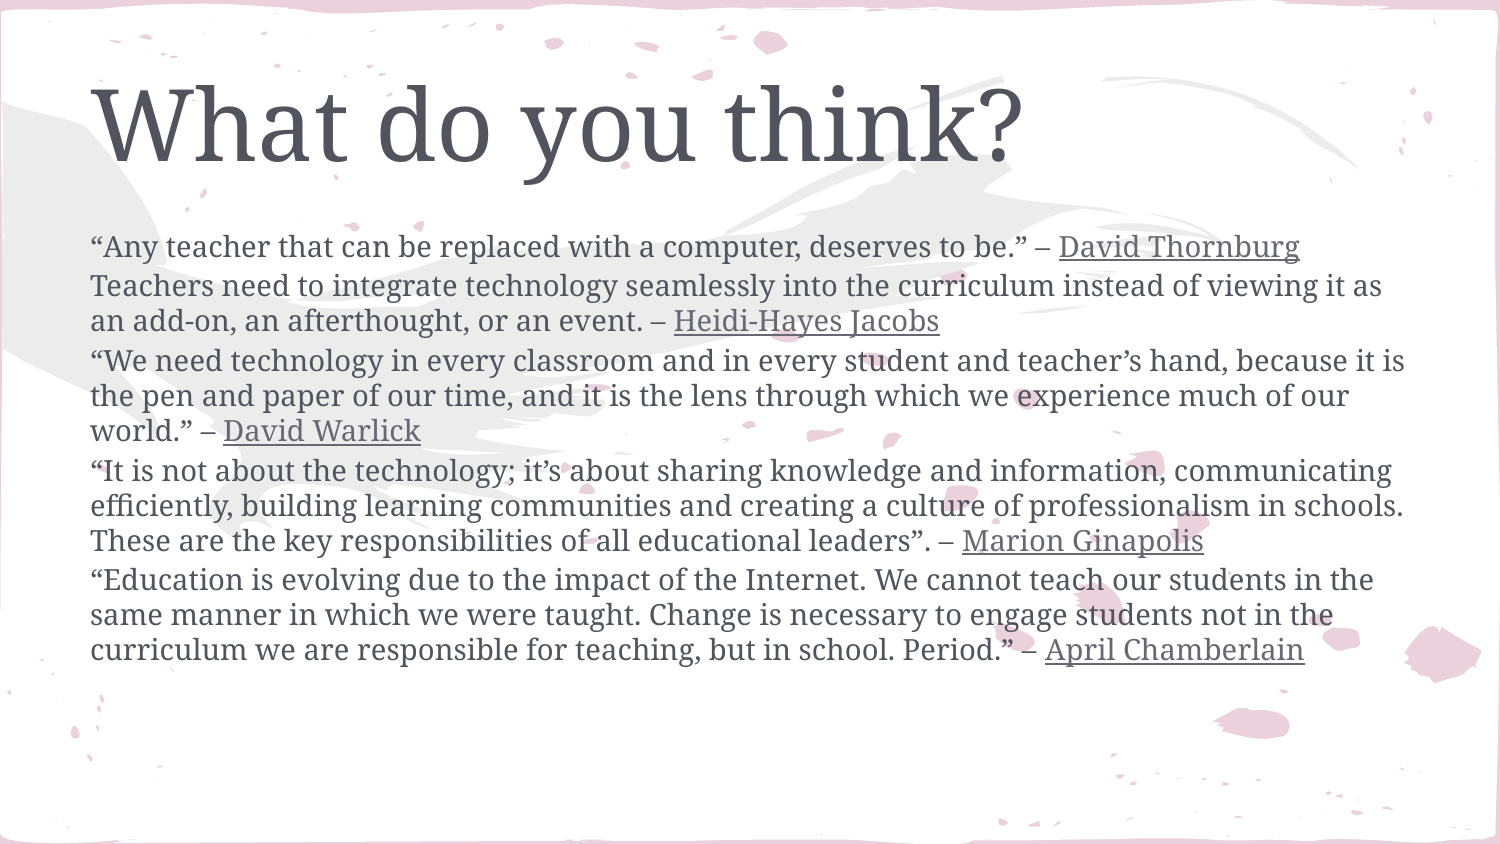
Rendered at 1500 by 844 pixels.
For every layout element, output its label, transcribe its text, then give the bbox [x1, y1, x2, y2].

title What do you think? [75, 25, 1425, 197]
list “Any teacher that can be replaced with a computer, deserves to be.” – David Thornburg Teachers need to integrate technology seamlessly into the curriculum instead of viewing it as an add-on, an afterthought, or an event. – Heidi-Hayes Jacobs “We need technology in every classroom and in every student and teacher’s hand, because it is the pen and paper of our time, and it is the lens through which we experience much of our world.” – David Warlick “It is not about the technology; it’s about sharing knowledge and information, communicating efficiently, building learning communities and creating a culture of professionalism in schools. These are the key responsibilities of all educational leaders”. – Marion Ginapolis “Education is evolving due to the impact of the Internet. We cannot teach our students in the same manner in which we were taught. Change is necessary to engage students not in the curriculum we are responsible for teaching, but in school. Period.” – April Chamberlain [75, 212, 1425, 808]
